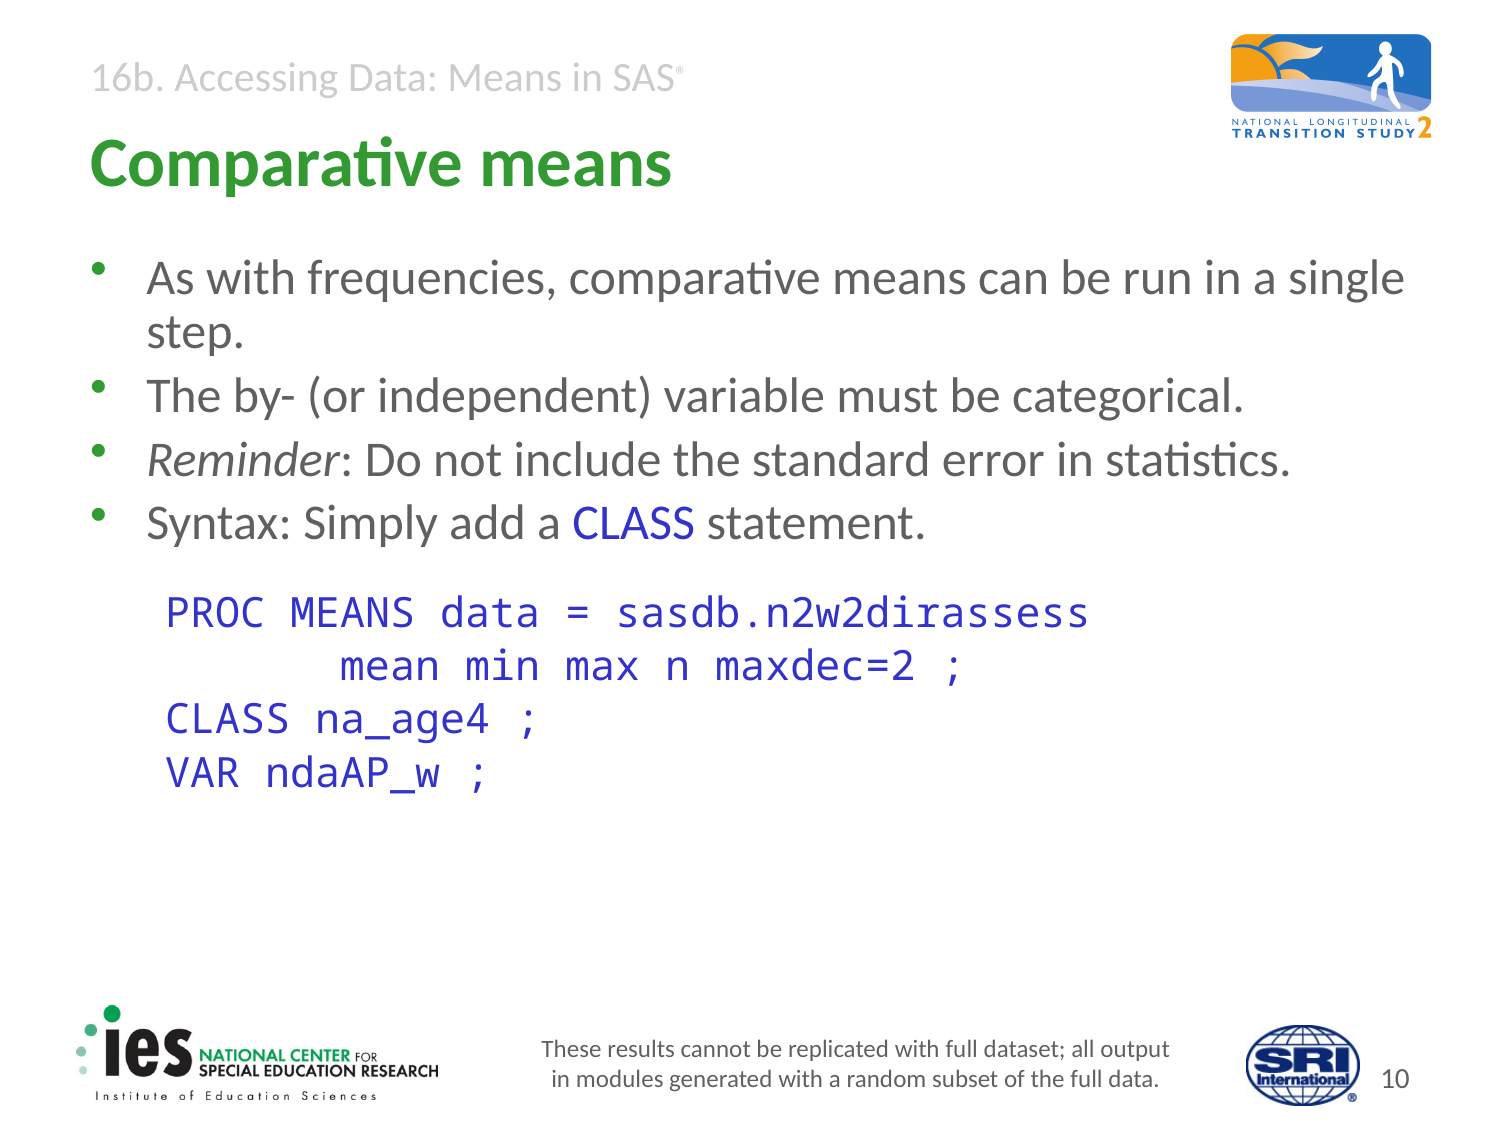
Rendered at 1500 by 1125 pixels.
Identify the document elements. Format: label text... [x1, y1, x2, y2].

footer These results cannot be replicated with full dataset; all output in modules generated with a random subset of the full data. [437, 1024, 1276, 1104]
slide_number 9 [1321, 1051, 1426, 1125]
picture [1246, 1025, 1360, 1106]
list As with frequencies, comparative means can be run in a single step. The by- (or independent) variable must be categorical. Reminder: Do not include the standard error in statistics. Syntax: Simply add a CLASS statement. PROC MEANS data = sasdb.n2w2dirassess mean min max n maxdec=2 ; CLASS na_age4 ; VAR ndaAP_w ; [74, 243, 1426, 987]
title Comparative means [74, 90, 1426, 226]
picture [76, 1005, 438, 1100]
